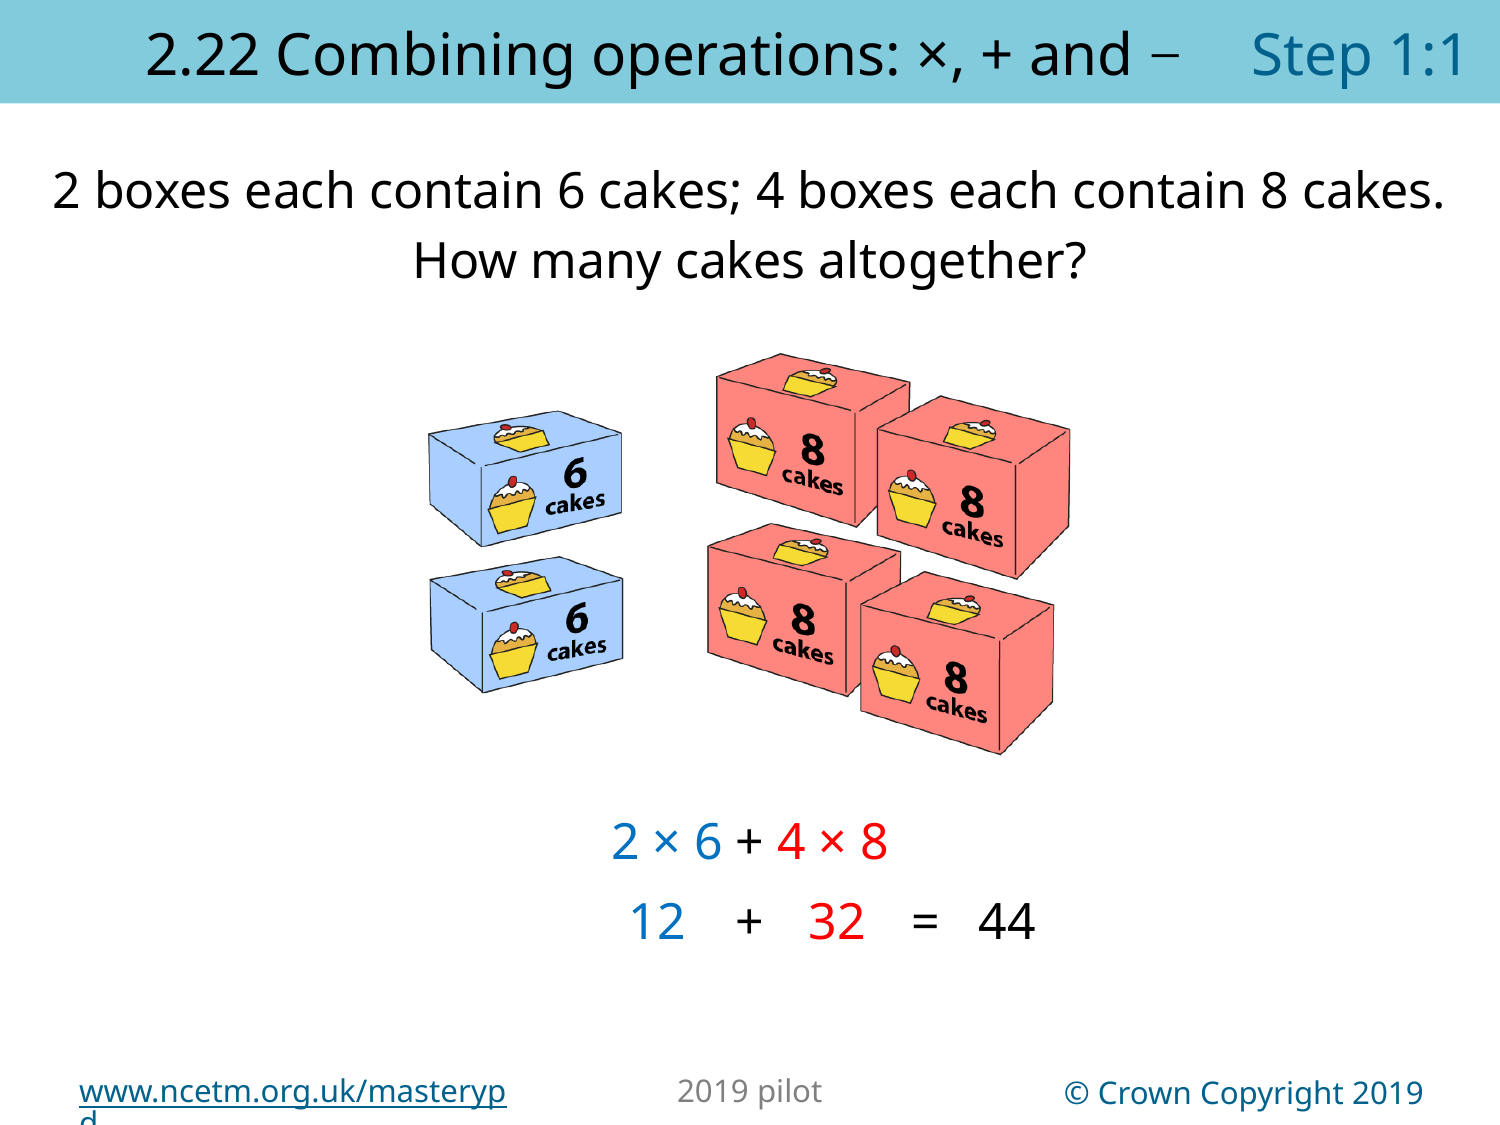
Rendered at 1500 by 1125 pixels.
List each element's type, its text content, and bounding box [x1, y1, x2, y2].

picture [400, 353, 1100, 771]
list 2.22 Combining operations: ×, + and − Step 1:1 [0, 0, 1500, 104]
text_box 2 boxes each contain 6 cakes; 4 boxes each contain 8 cakes. How many cakes altogether? [37, 150, 1463, 296]
text_box 2 × 6 + 4 × 8 [596, 802, 904, 877]
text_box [614, 881, 1046, 959]
